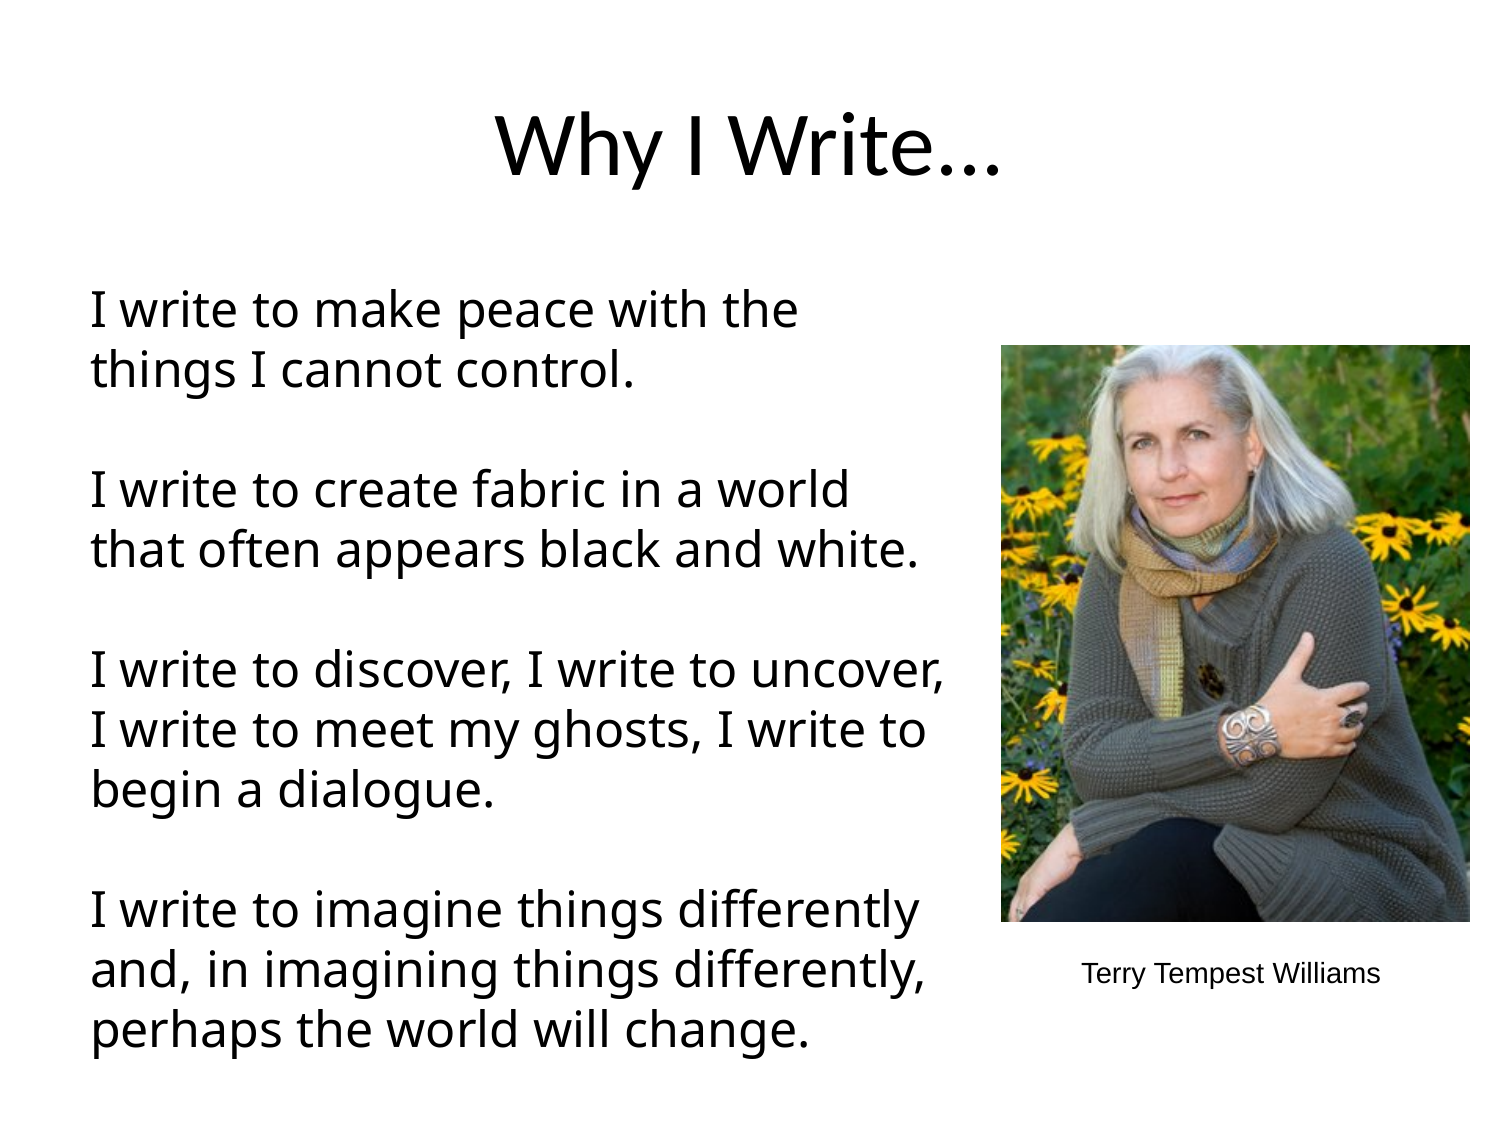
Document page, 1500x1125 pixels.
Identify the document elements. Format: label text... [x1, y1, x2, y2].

picture [1001, 345, 1470, 923]
text_box Terry Tempest Williams [1012, 939, 1451, 993]
text_box I write to make peace with the things I cannot control. I write to create fabric in a world that often appears black and white. I write to discover, I write to uncover, I write to meet my ghosts, I write to begin a dialogue. I write to imagine things differently and, in imagining things differently, perhaps the world will change. [74, 262, 971, 1035]
title Why I Write... [75, 45, 1425, 233]
